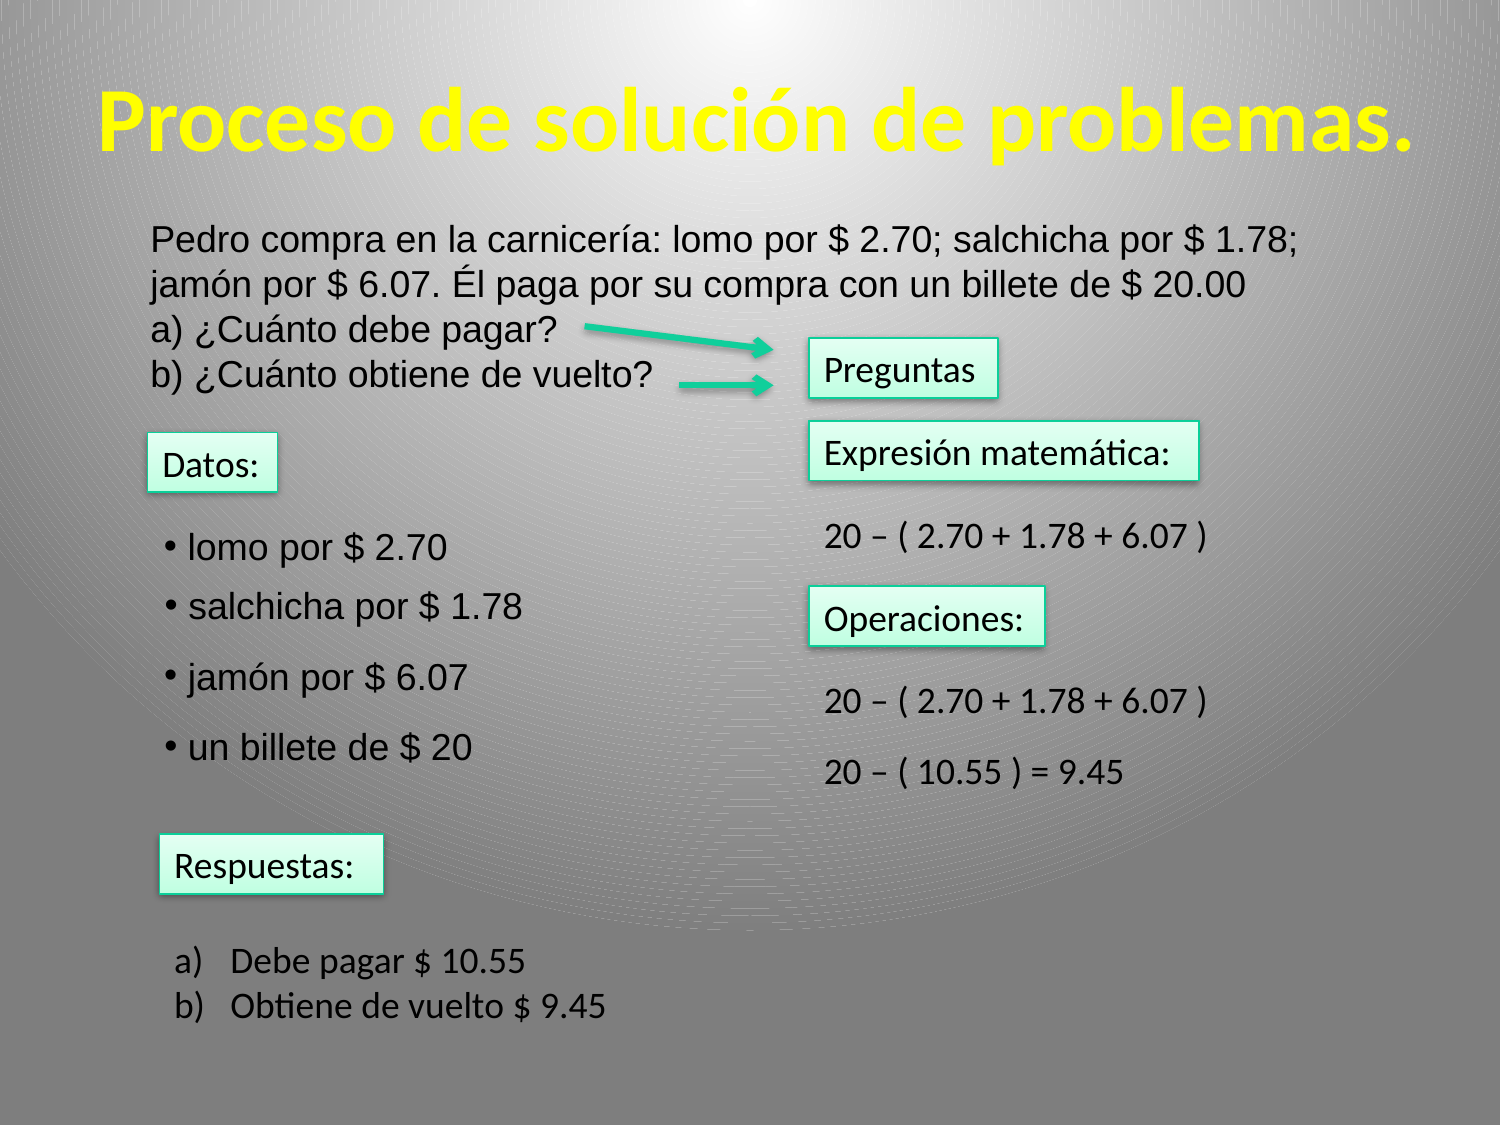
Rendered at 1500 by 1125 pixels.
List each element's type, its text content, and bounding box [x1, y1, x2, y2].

text_box Respuestas: [159, 833, 384, 895]
text_box Datos: [147, 432, 278, 493]
text_box salchicha por $ 1.78 [149, 574, 538, 634]
text_box Proceso de solución de problemas. [82, 52, 1433, 178]
text_box Pedro compra en la carnicería: lomo por $ 2.70; salchicha por $ 1.78; jamón por $ 6.07. Él paga por su compra con un billete de $ 20.00 a) ¿Cuánto debe pagar? b) ¿Cuánto obtiene de vuelto? [135, 208, 1329, 403]
text_box 20 – ( 2.70 + 1.78 + 6.07 ) [809, 668, 1247, 729]
text_box 20 – ( 2.70 + 1.78 + 6.07 ) [809, 503, 1247, 564]
text_box Preguntas [808, 337, 999, 399]
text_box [584, 325, 774, 351]
text_box Debe pagar $ 10.55 Obtiene de vuelto $ 9.45 [159, 928, 727, 1034]
text_box 20 – ( 10.55 ) = 9.45 [809, 739, 1188, 845]
text_box Operaciones: [808, 585, 1046, 647]
text_box un billete de $ 20 [149, 715, 488, 776]
text_box jamón por $ 6.07 [149, 645, 484, 705]
text_box lomo por $ 2.70 [149, 515, 463, 574]
text_box Expresión matemática: [808, 420, 1200, 481]
